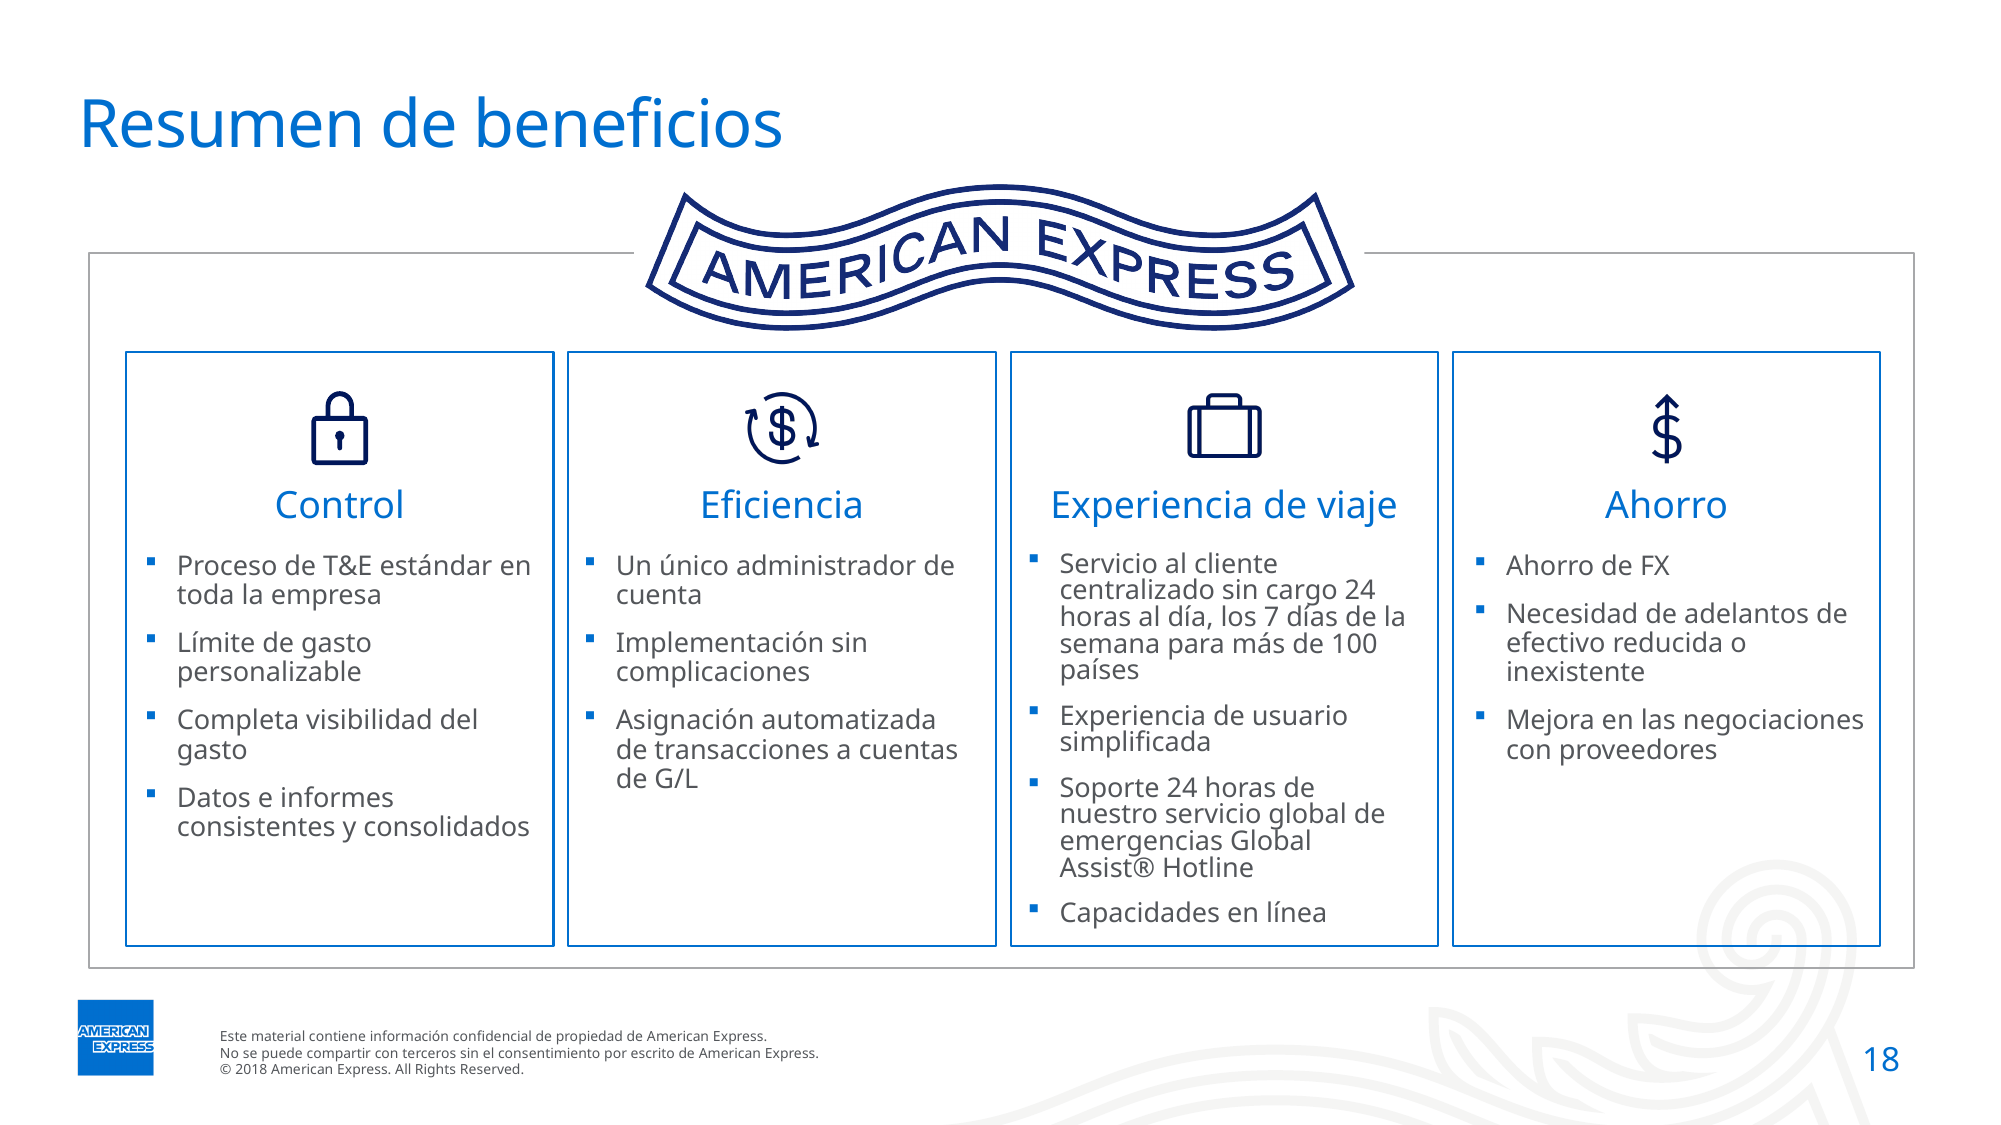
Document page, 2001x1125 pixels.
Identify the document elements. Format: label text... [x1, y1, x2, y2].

picture [65, 987, 166, 1088]
title Resumen de beneficios [78, 90, 1879, 180]
text_box [88, 253, 1915, 969]
text_box Servicio al cliente centralizado sin cargo 24 horas al día, los 7 días de la semana para más de 100 países Experiencia de usuario simplificada Soporte 24 horas de nuestro servicio global de emergencias Global Assist® Hotline Capacidades en línea [1027, 551, 1407, 928]
slide_number 18 [1800, 1033, 1900, 1084]
text_box Experiencia de viaje [1026, 480, 1423, 526]
text_box [634, 242, 645, 272]
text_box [645, 184, 1355, 331]
picture [1173, 374, 1276, 478]
text_box Ahorro [1468, 480, 1865, 526]
picture [1631, 393, 1702, 464]
text_box Ahorro de FX Necesidad de adelantos de efectivo reducida o inexistente Mejora en las negociaciones con proveedores [1474, 551, 1871, 766]
picture [729, 373, 835, 483]
text_box Un único administrador de cuenta Implementación sin complicaciones Asignación automatizada de transacciones a cuentas de G/L [583, 552, 960, 795]
text_box [1355, 242, 1365, 272]
text_box Eficiencia [583, 480, 981, 526]
text_box Proceso de T&E estándar en toda la empresa Límite de gasto personalizable Completa visibilidad del gasto Datos e informes consistentes y consolidados [144, 551, 542, 843]
text_box [310, 390, 369, 466]
